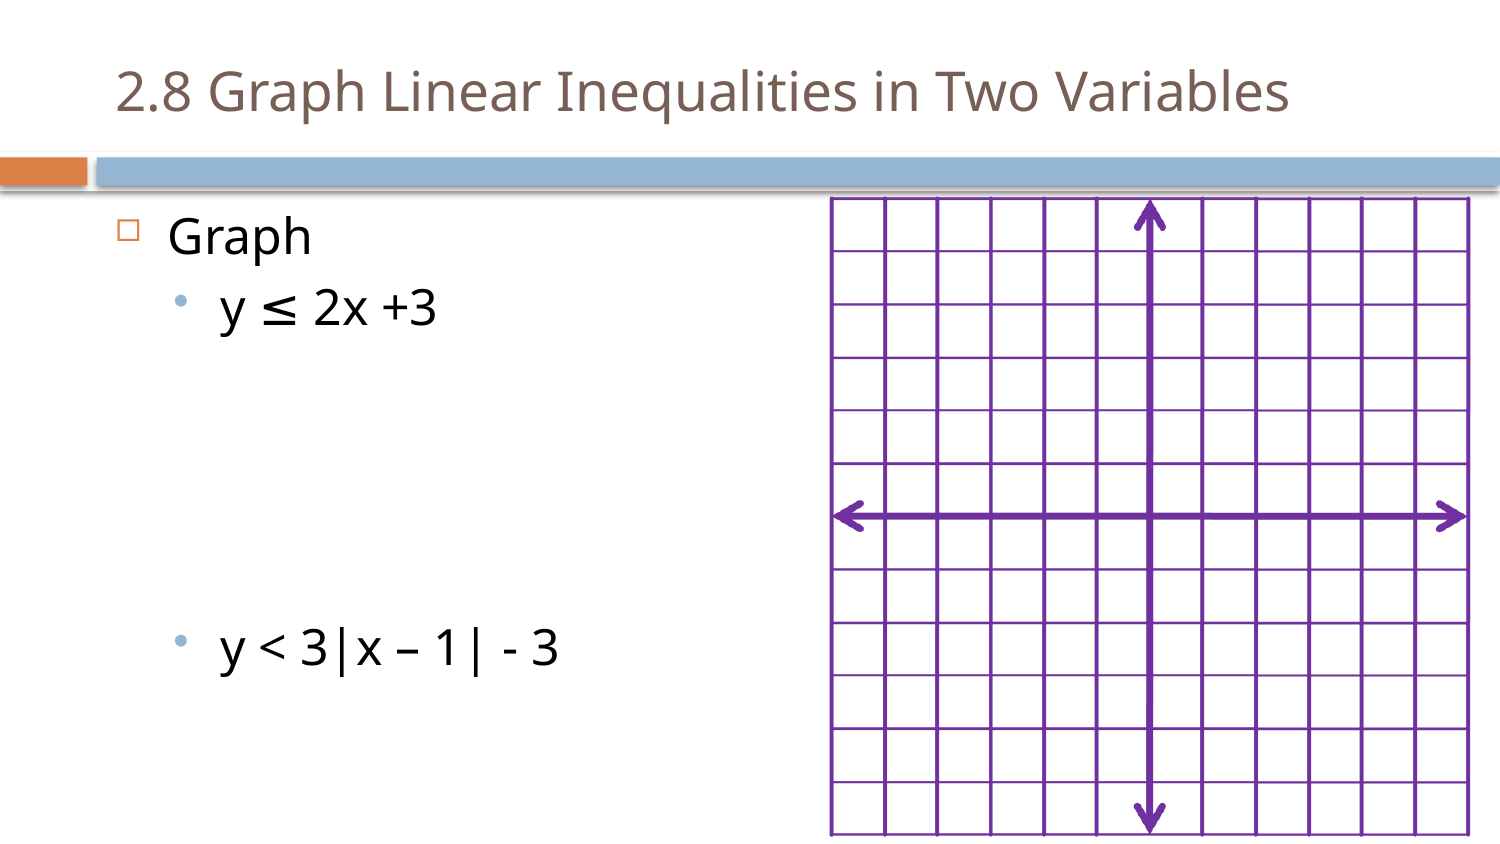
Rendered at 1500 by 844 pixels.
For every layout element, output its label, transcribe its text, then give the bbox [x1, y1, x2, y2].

title 2.8 Graph Linear Inequalities in Two Variables [100, 28, 1438, 150]
list Graph y ≤ 2x +3 y < 3|x – 1| - 3 [100, 196, 792, 750]
picture [798, 164, 1500, 844]
